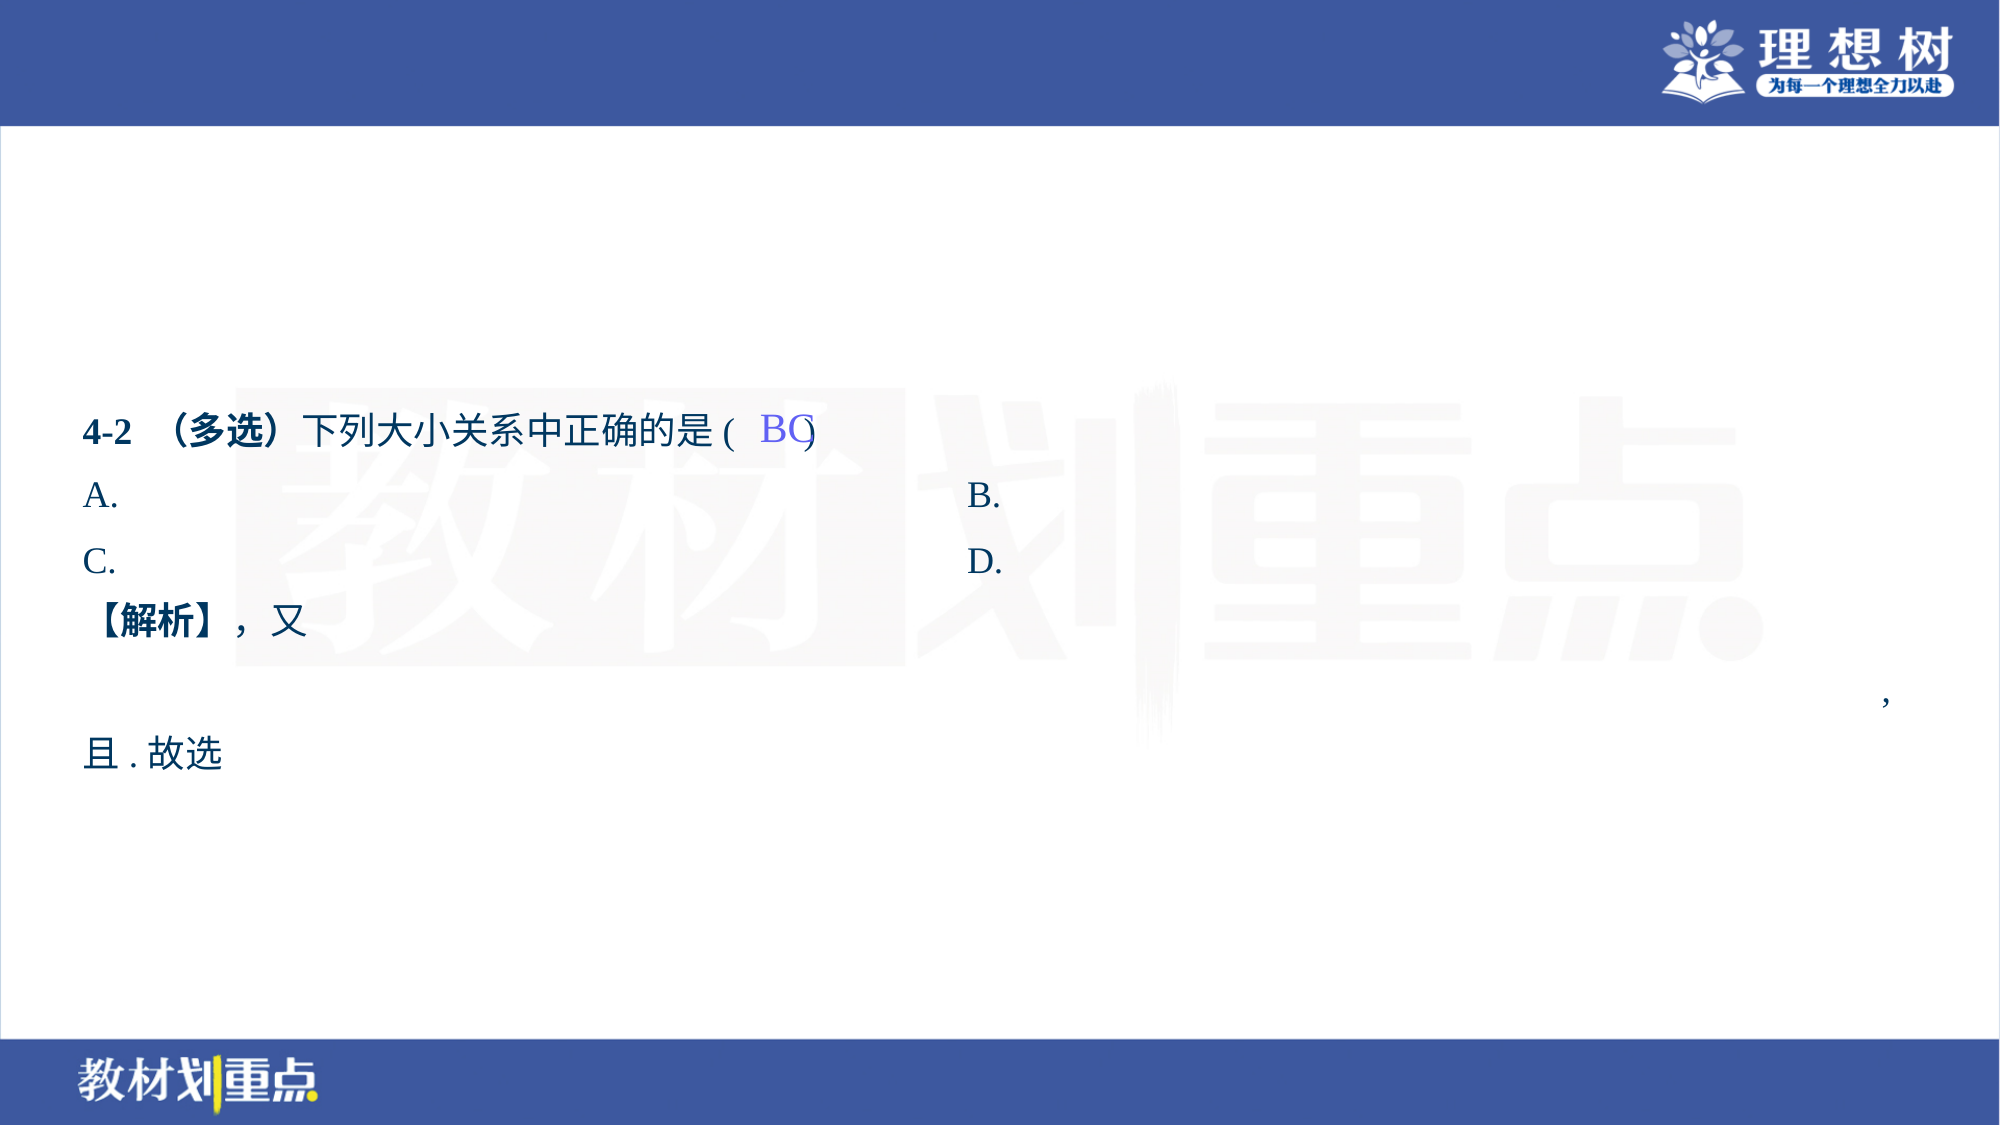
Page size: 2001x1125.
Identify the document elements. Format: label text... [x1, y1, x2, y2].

text_box 4-2 （多选）下列大小关系中正确的是( ) [82, 385, 1817, 445]
picture [0, 0, 2000, 1125]
text_box BC [744, 398, 831, 449]
